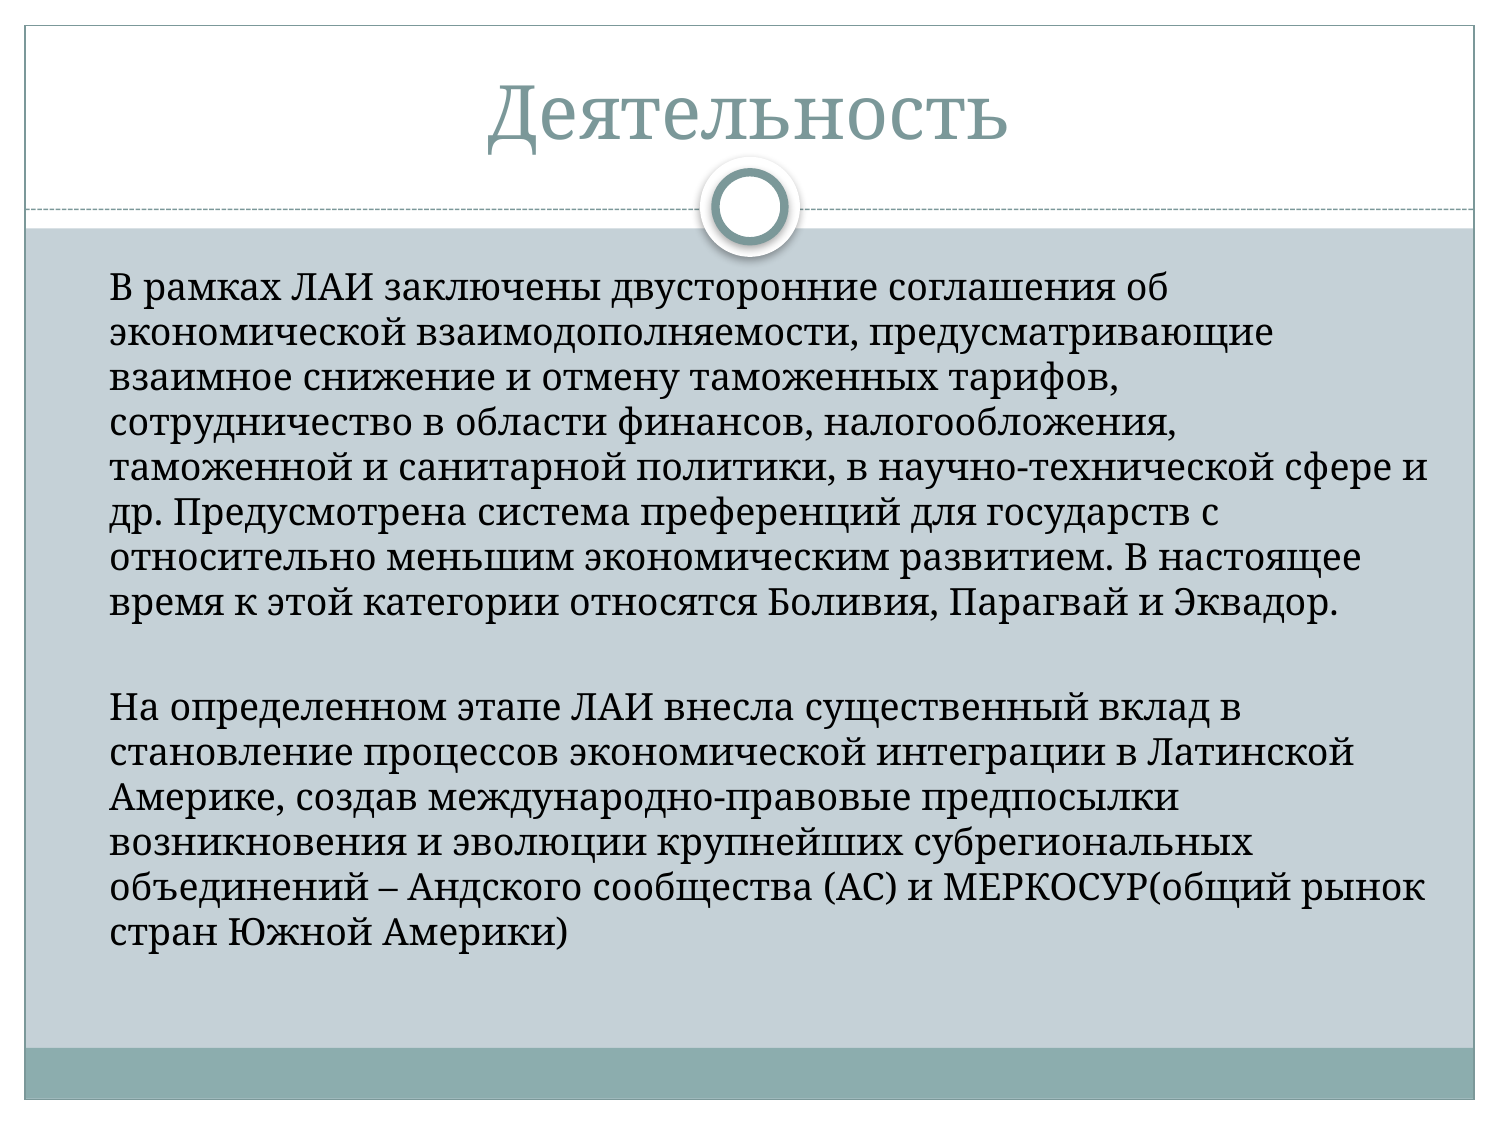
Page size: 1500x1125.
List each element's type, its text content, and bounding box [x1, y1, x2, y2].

title Деятельность [49, 37, 1450, 162]
list В рамках ЛАИ заключены двусторонние соглашения об экономической взаимодополняемости, предусматривающие взаимное снижение и отмену таможенных тарифов, сотрудничество в области финансов, налогообложения, таможенной и санитарной политики, в научно-технической сфере и др. Предусмотрена система преференций для государств с относительно меньшим экономическим развитием. В настоящее время к этой категории относятся Боливия, Парагвай и Эквадор. На определенном этапе ЛАИ внесла существенный вклад в становление процессов экономической интеграции в Латинской Америке, создав международно-правовые предпосылки возникновения и эволюции крупнейших субрегиональных объединений – Андского сообщества (АС) и МЕРКОСУР(общий рынок стран Южной Америки) [49, 255, 1445, 1094]
